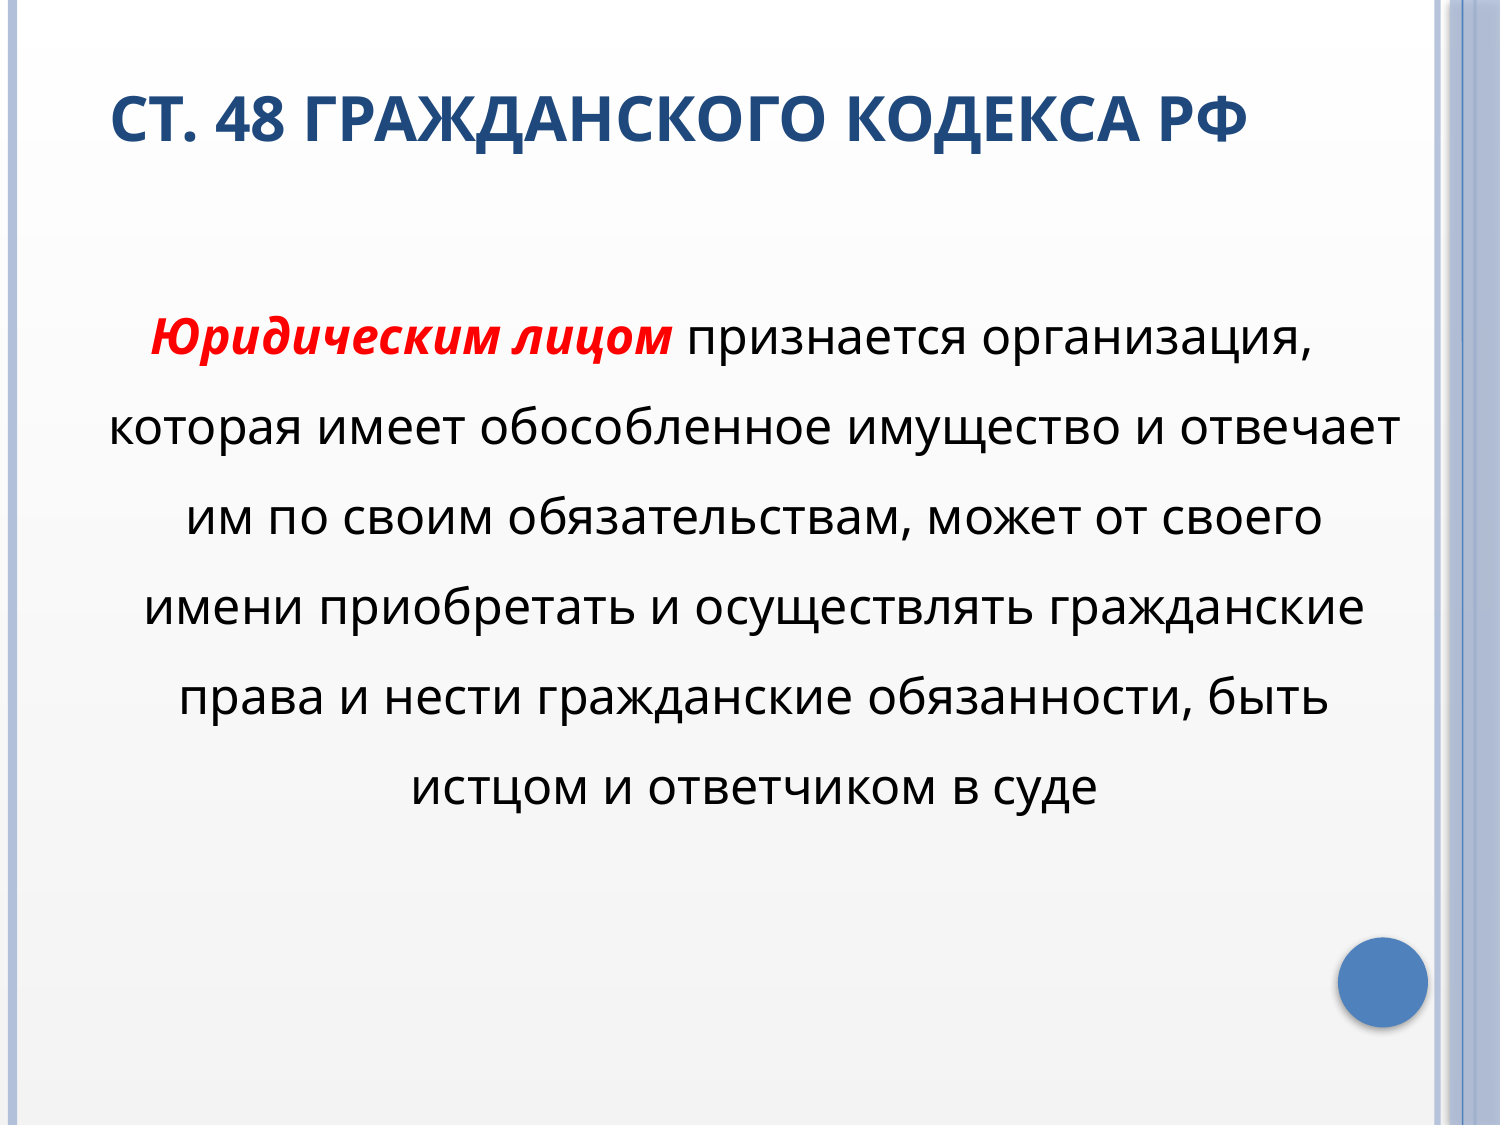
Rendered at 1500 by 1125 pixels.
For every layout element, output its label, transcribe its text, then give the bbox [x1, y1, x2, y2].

title Ст. 48 Гражданского кодекса РФ [29, 0, 1424, 161]
list Юридическим лицом признается организация, которая имеет обособленное имущество и отвечает им по своим обязательствам, может от своего имени приобретать и осуществлять гражданские права и нести гражданские обязанности, быть истцом и ответчиком в суде [41, 267, 1424, 1062]
